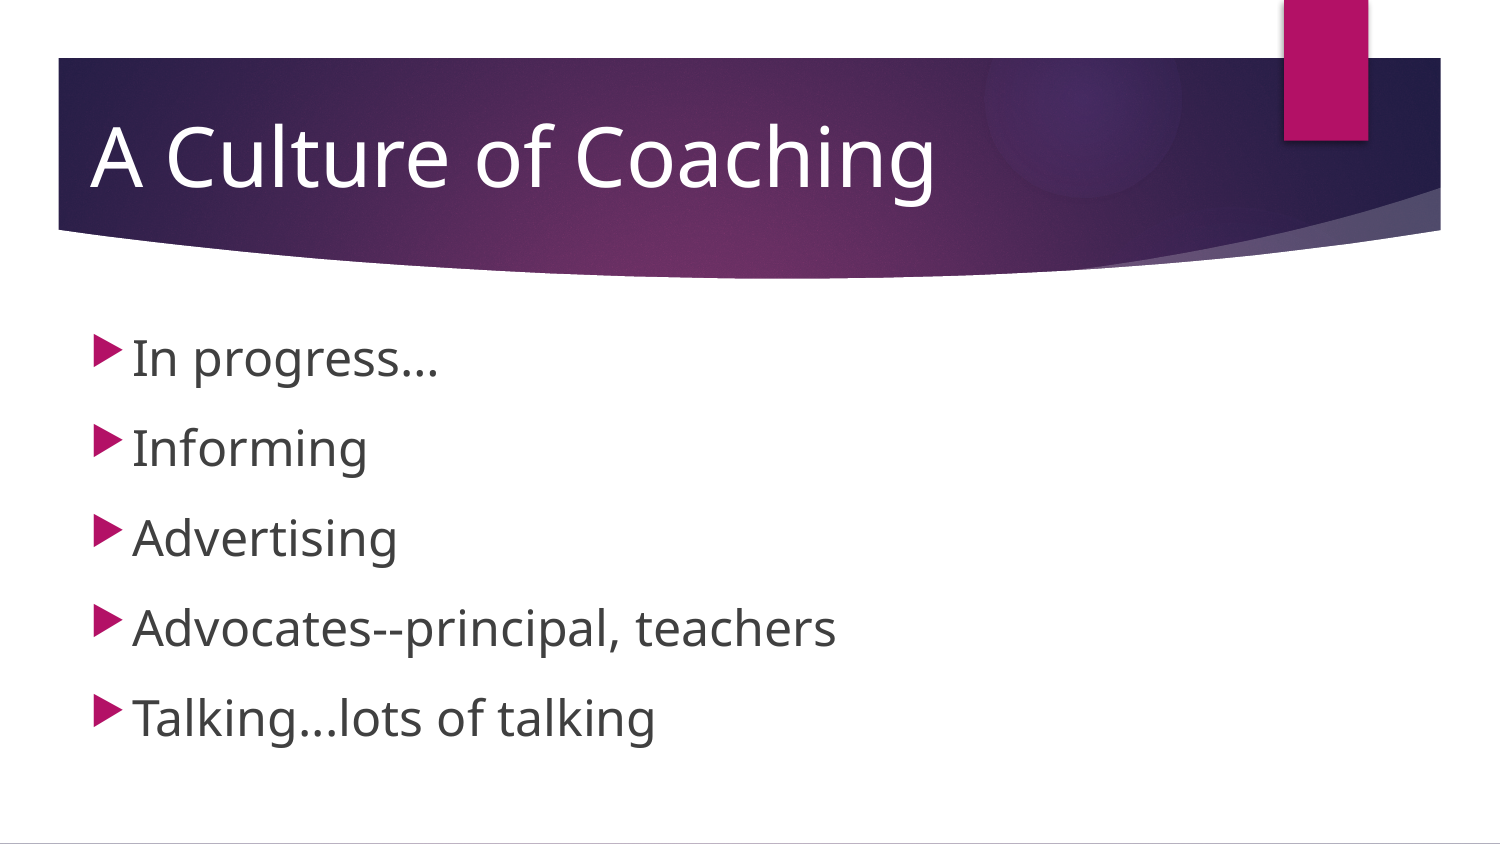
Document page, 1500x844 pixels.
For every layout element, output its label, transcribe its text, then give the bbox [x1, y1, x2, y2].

title A Culture of Coaching [75, 78, 1425, 220]
list In progress… Informing Advertising Advocates--principal, teachers Talking...lots of talking [75, 281, 1425, 808]
